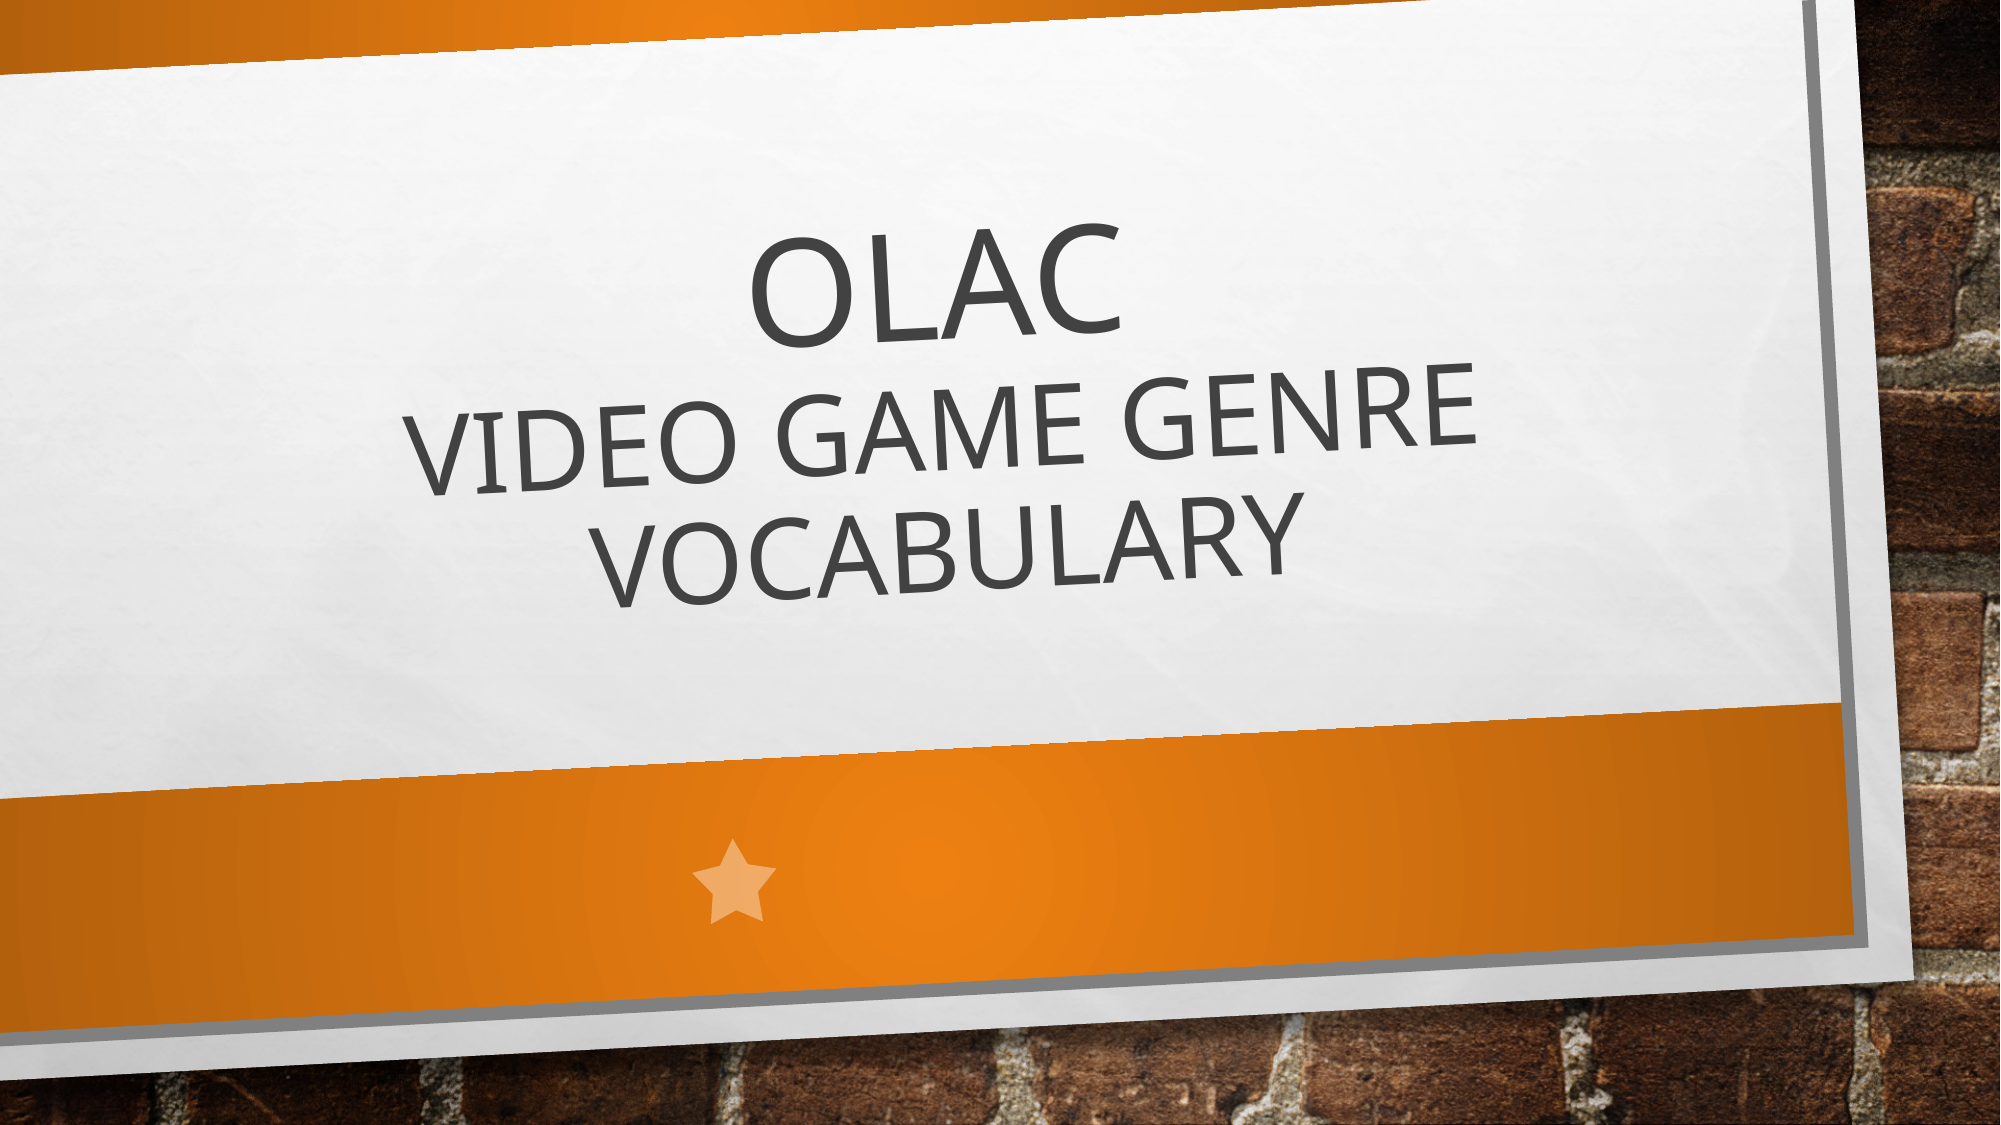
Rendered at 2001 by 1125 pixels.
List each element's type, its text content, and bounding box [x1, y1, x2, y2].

picture [0, 0, 2000, 1125]
title olac Video Game Genre Vocabulary [127, 87, 1752, 665]
